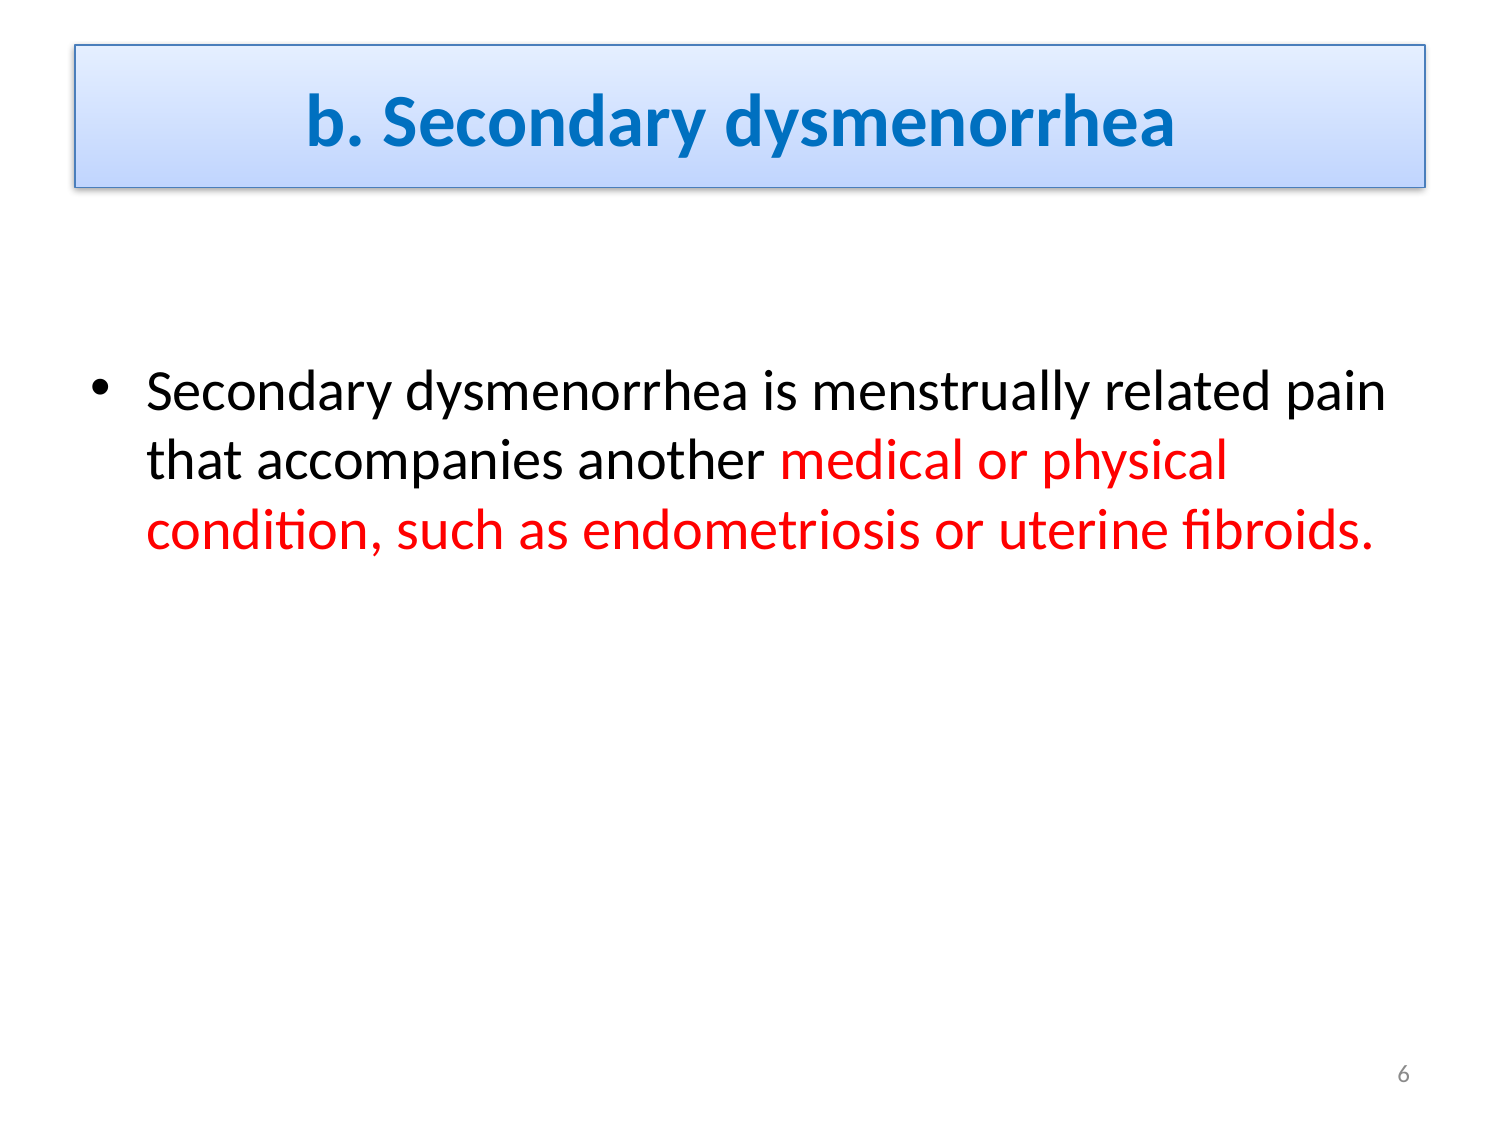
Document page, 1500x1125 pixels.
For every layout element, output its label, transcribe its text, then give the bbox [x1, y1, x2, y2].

title b. Secondary dysmenorrhea [74, 44, 1426, 188]
slide_number 6 [1074, 1042, 1425, 1103]
list Secondary dysmenorrhea is menstrually related pain that accompanies another medical or physical condition, such as endometriosis or uterine fibroids. [75, 262, 1425, 1005]
